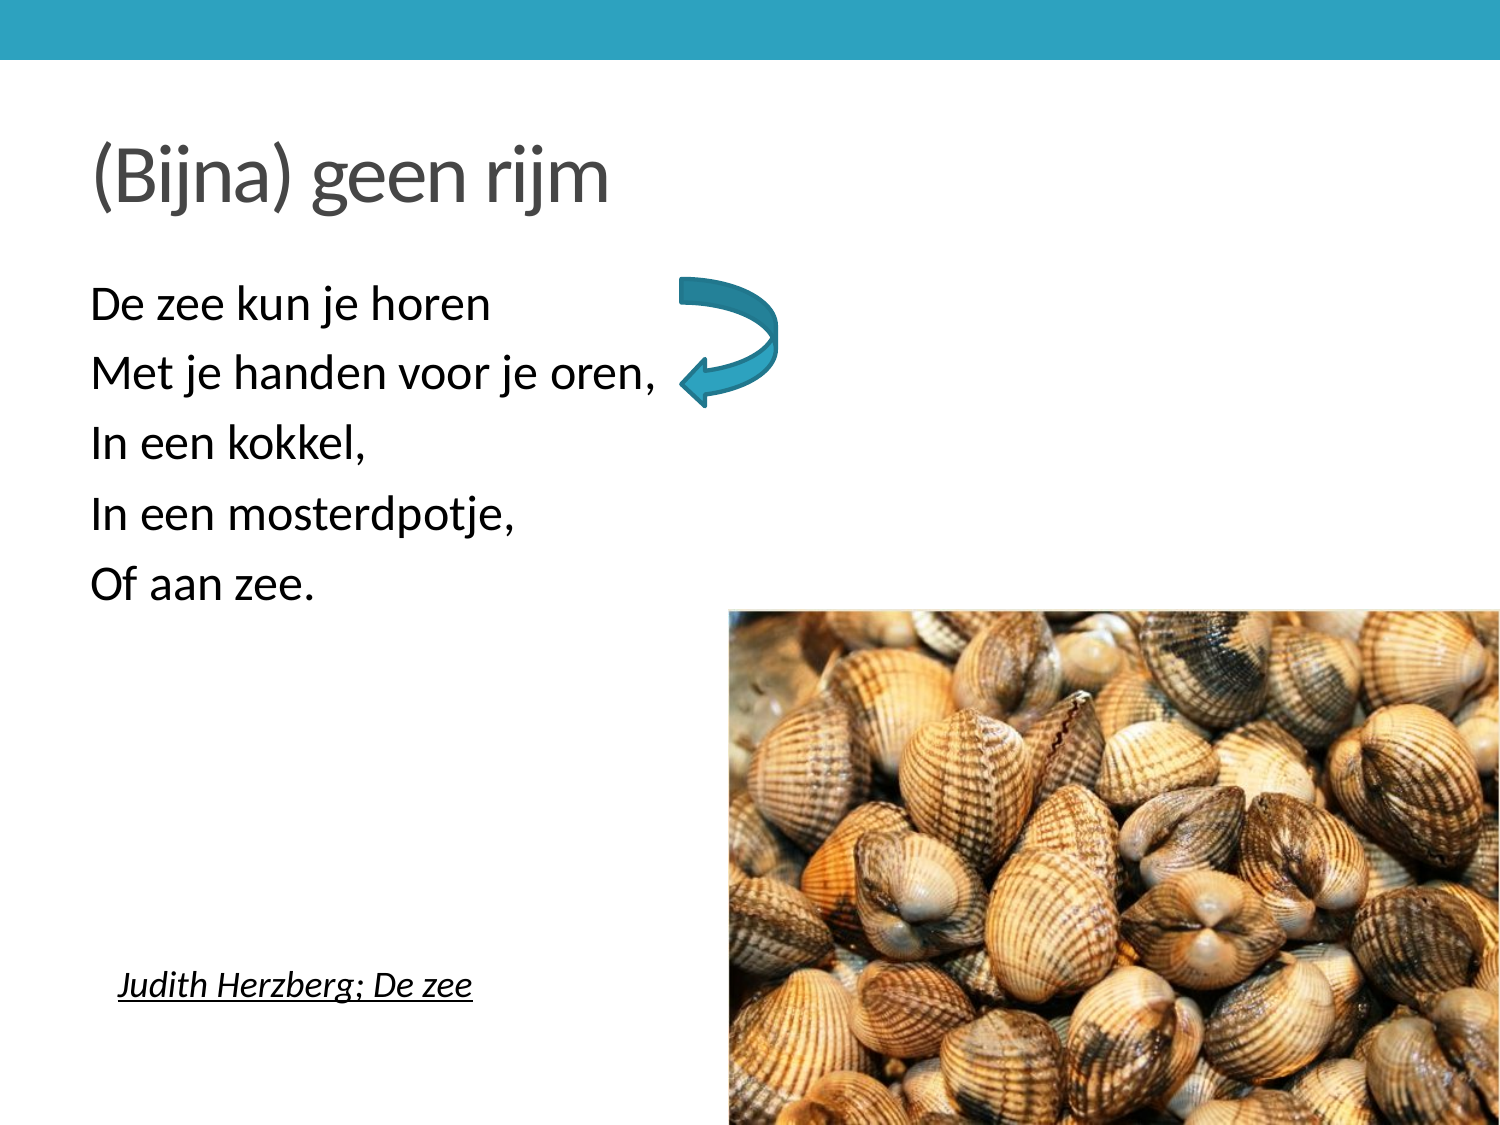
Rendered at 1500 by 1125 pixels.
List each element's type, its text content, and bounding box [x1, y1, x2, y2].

picture [728, 609, 1500, 1125]
text_box [679, 276, 779, 409]
list De zee kun je horen Met je handen voor je oren, In een kokkel, In een mosterdpotje, Of aan zee. [75, 262, 1425, 1063]
text_box Judith Herzberg; De zee [102, 952, 488, 1012]
title (Bijna) geen rijm [75, 87, 1425, 250]
